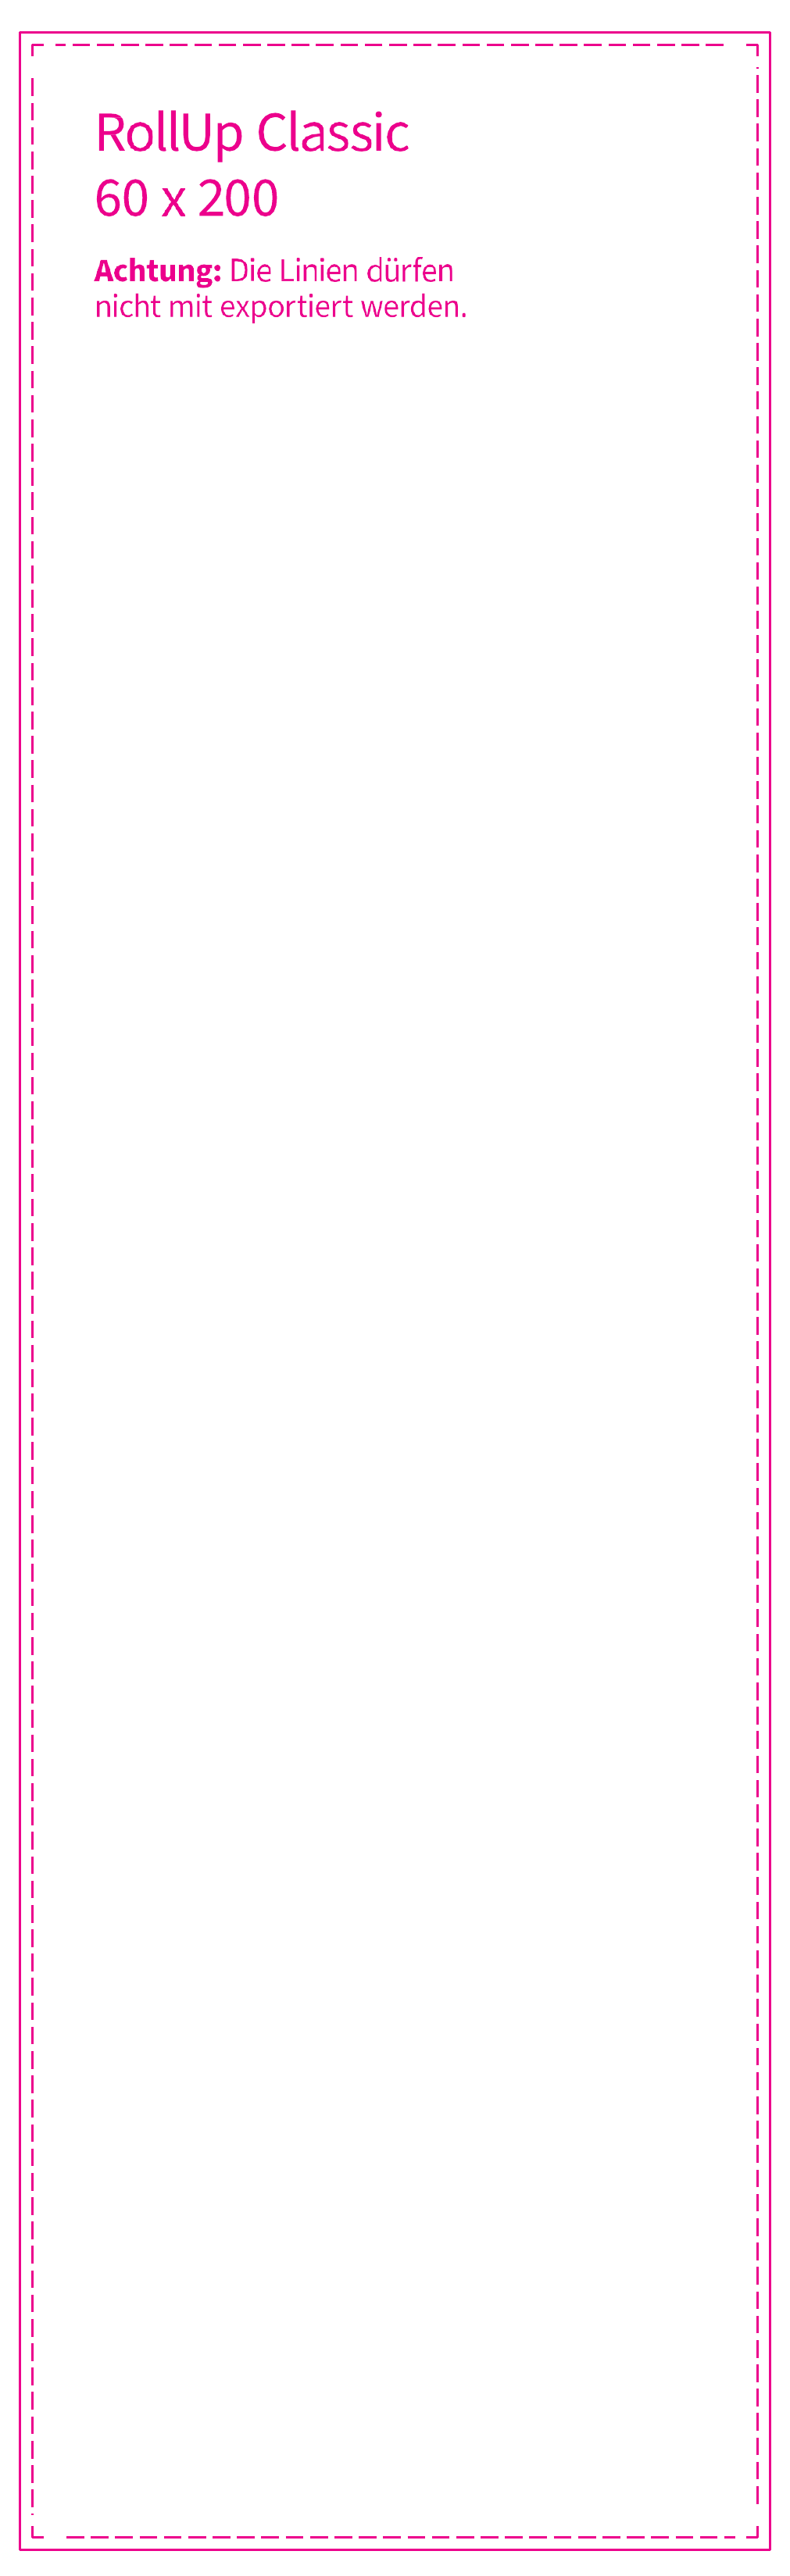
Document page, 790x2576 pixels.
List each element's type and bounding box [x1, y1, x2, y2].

picture [351, 122, 372, 152]
picture [302, 122, 324, 152]
picture [94, 257, 466, 323]
picture [327, 122, 349, 152]
picture [161, 188, 186, 216]
picture [387, 122, 409, 152]
picture [127, 122, 153, 152]
